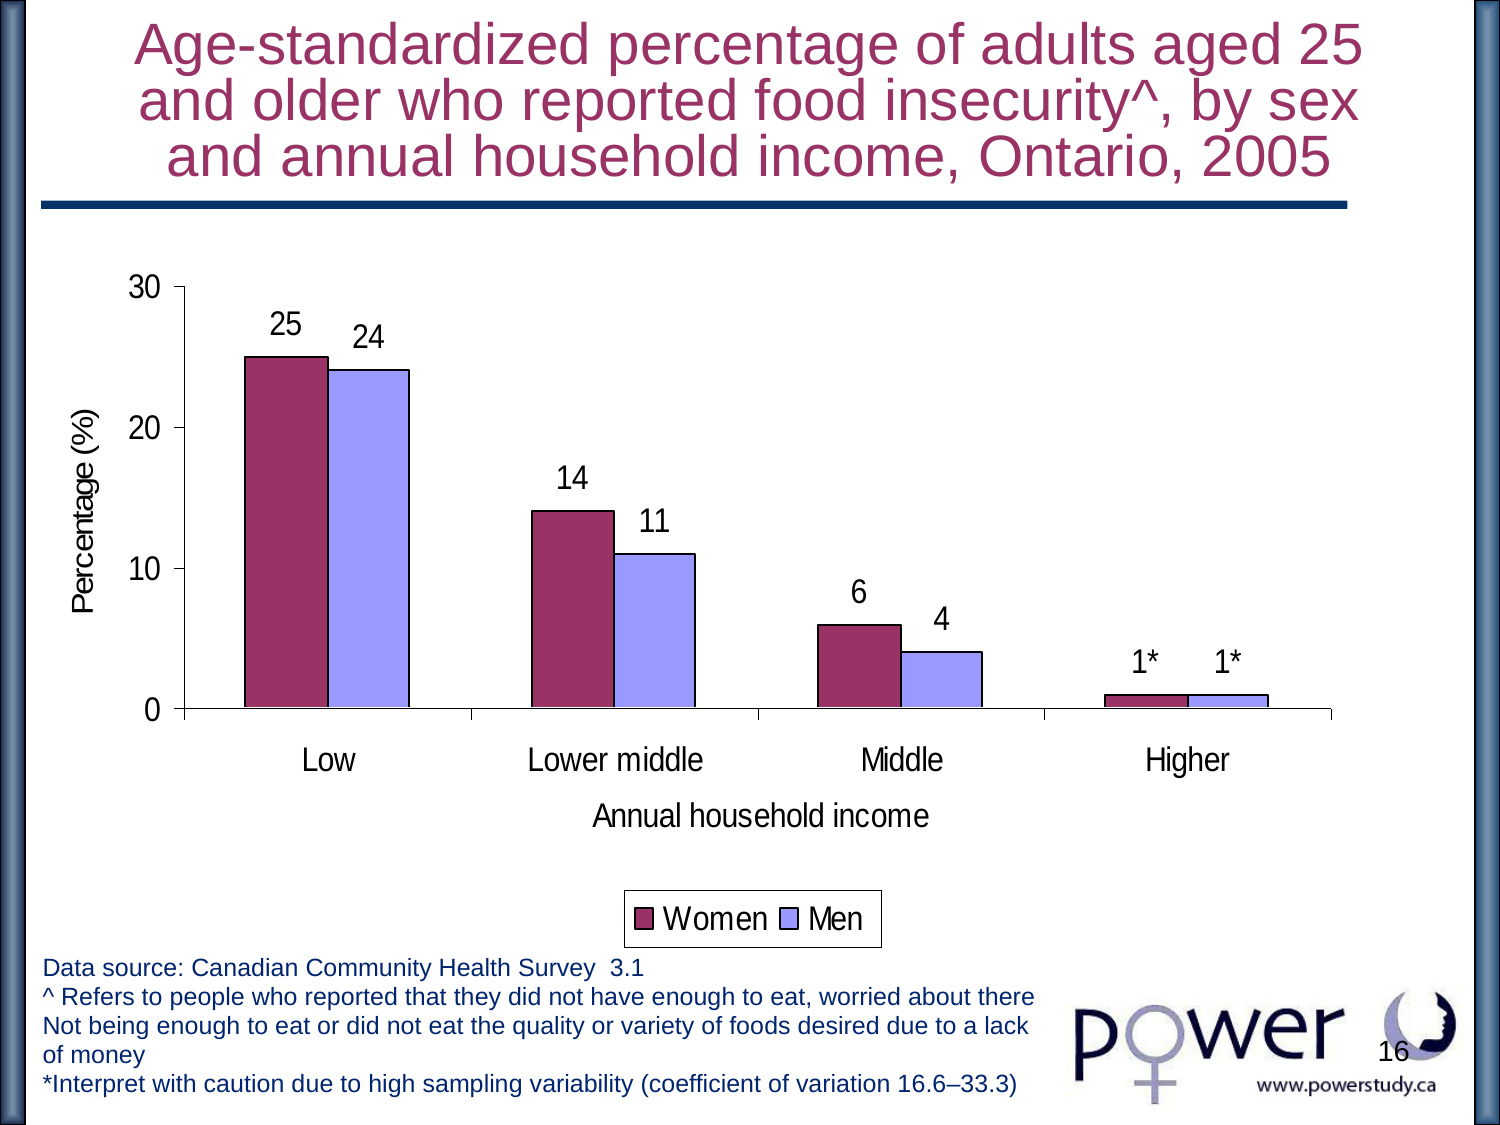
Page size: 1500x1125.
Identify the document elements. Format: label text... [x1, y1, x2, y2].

picture [1064, 979, 1466, 1111]
title Age-standardized percentage of adults aged 25 and older who reported food insecurity^, by sex and annual household income, Ontario, 2005 [74, 6, 1426, 195]
text_box Data source: Canadian Community Health Survey 3.1 ^ Refers to people who reported that they did not have enough to eat, worried about there Not being enough to eat or did not eat the quality or variety of foods desired due to a lack of money *Interpret with caution due to high sampling variability (coefficient of variation 16.6–33.3) [27, 950, 1270, 1105]
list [42, 224, 1362, 968]
slide_number 16 [1270, 1024, 1426, 1103]
